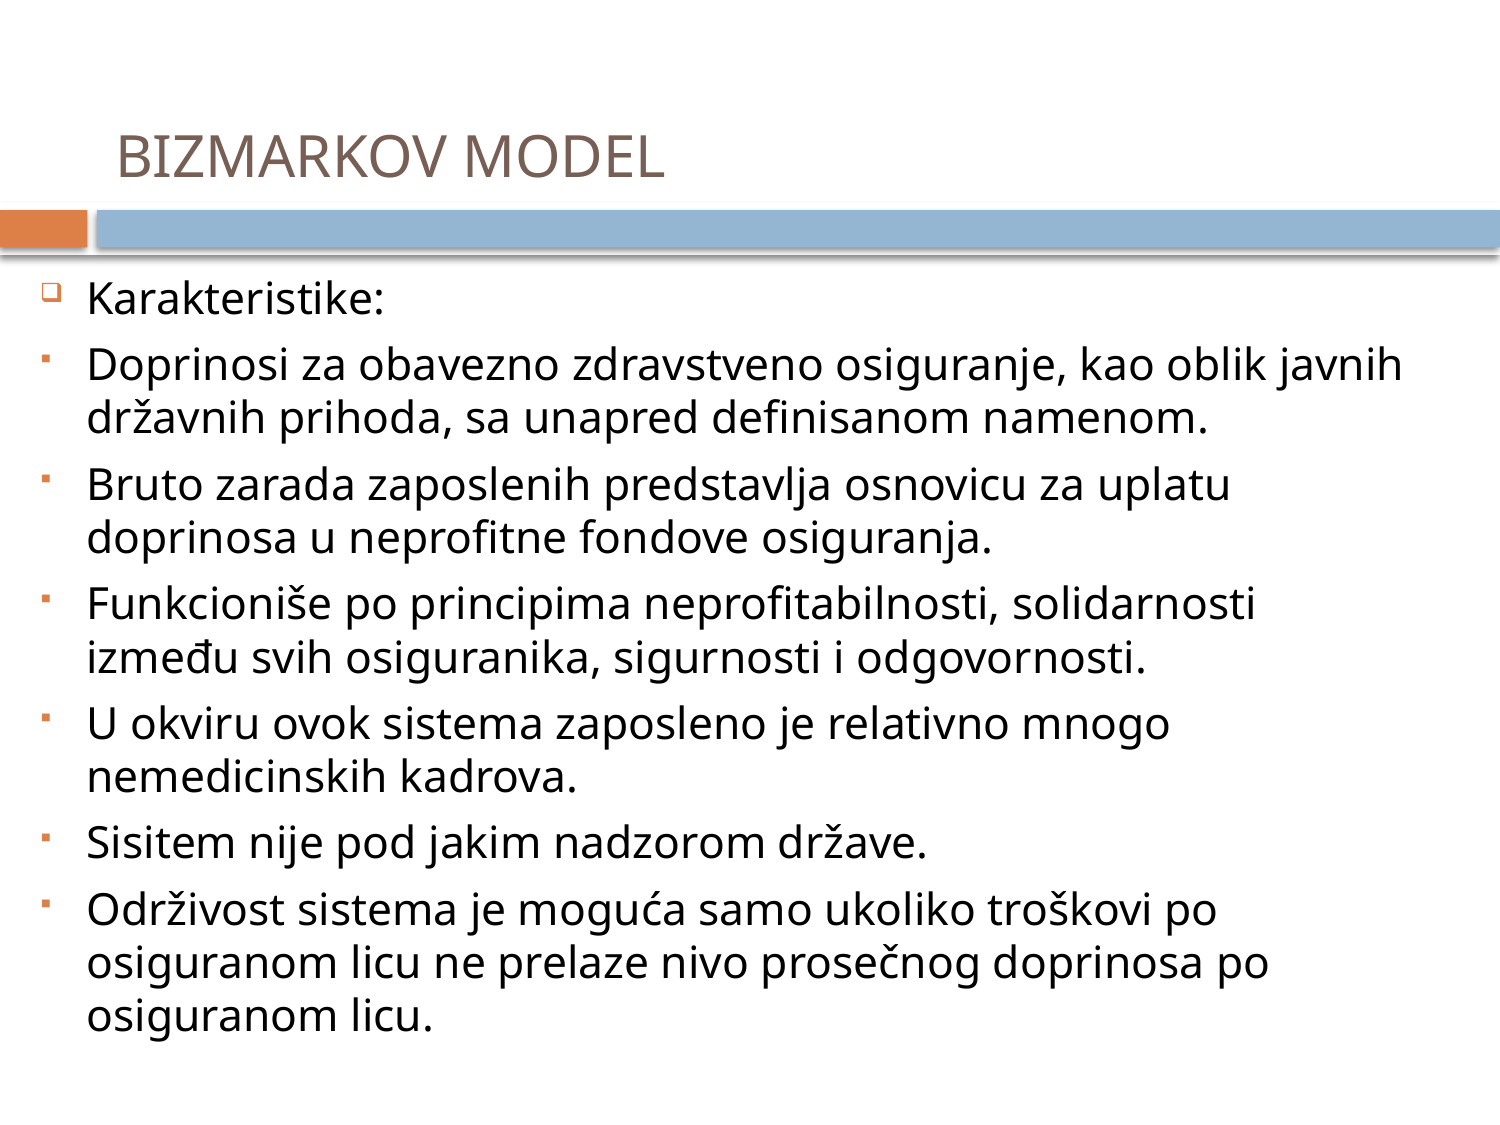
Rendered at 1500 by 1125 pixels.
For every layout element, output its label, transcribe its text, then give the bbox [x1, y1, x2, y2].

title BIZMARKOV MODEL [100, 37, 1438, 200]
list Karakteristike: Doprinosi za obavezno zdravstveno osiguranje, kao oblik javnih državnih prihoda, sa unapred definisanom namenom. Bruto zarada zaposlenih predstavlja osnovicu za uplatu doprinosa u neprofitne fondove osiguranja. Funkcioniše po principima neprofitabilnosti, solidarnosti između svih osiguranika, sigurnosti i odgovornosti. U okviru ovok sistema zaposleno je relativno mnogo nemedicinskih kadrova. Sisitem nije pod jakim nadzorom države. Održivost sistema je moguća samo ukoliko troškovi po osiguranom licu ne prelaze nivo prosečnog doprinosa po osiguranom licu. [24, 262, 1438, 1050]
